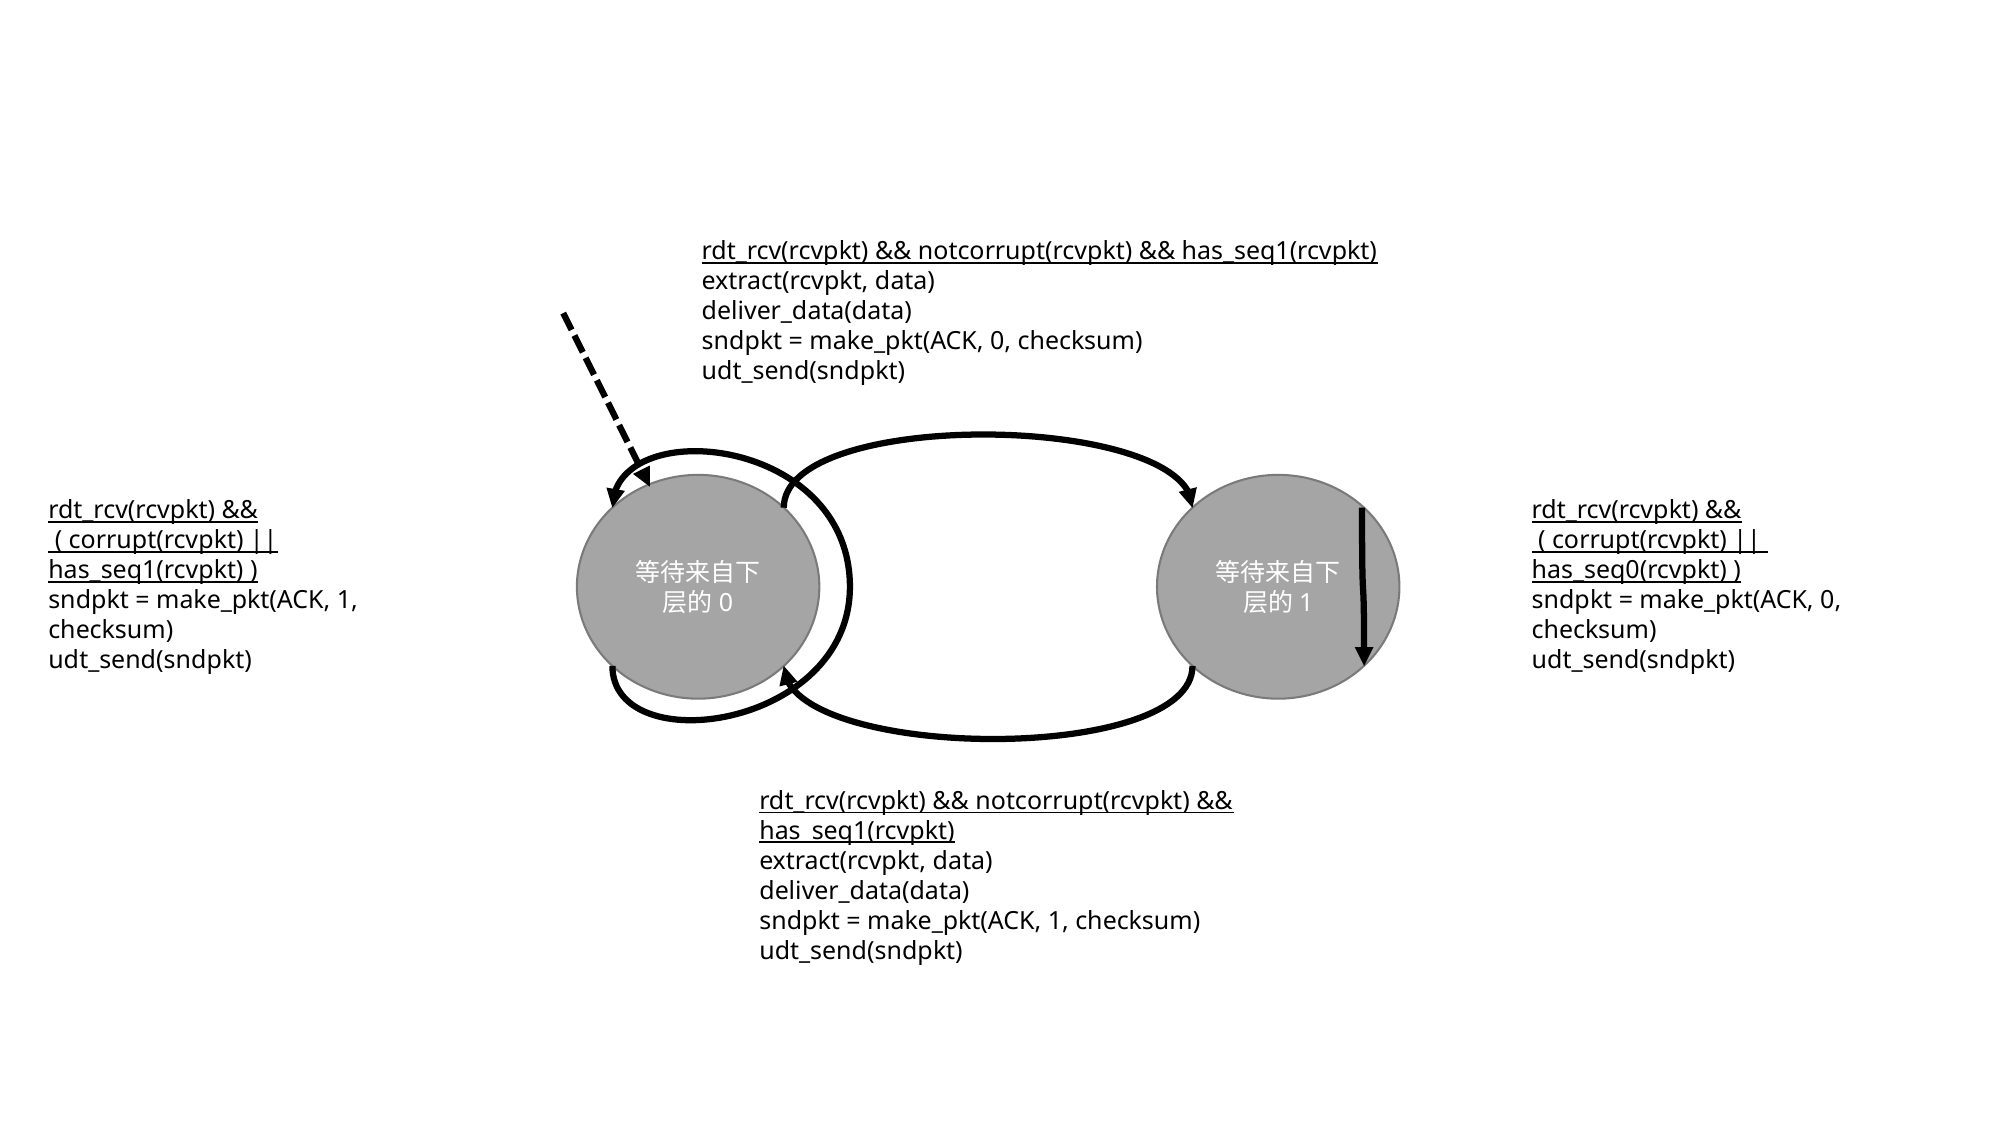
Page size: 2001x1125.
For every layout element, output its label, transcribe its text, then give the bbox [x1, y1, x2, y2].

text_box rdt_rcv(rcvpkt) && ( corrupt(rcvpkt) || has_seq0(rcvpkt) ) sndpkt = make_pkt(ACK, 0, checksum) udt_send(sndpkt) [1516, 486, 1967, 681]
text_box 等待来自下层的0 [575, 473, 821, 700]
text_box rdt_rcv(rcvpkt) && ( corrupt(rcvpkt) || has_seq1(rcvpkt) ) sndpkt = make_pkt(ACK, 1, checksum) udt_send(sndpkt) [33, 486, 477, 681]
text_box 等待来自下层的1 [1155, 473, 1401, 700]
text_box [563, 313, 650, 487]
text_box rdt_rcv(rcvpkt) && notcorrupt(rcvpkt) && has_seq1(rcvpkt) extract(rcvpkt, data) deliver_data(data) sndpkt = make_pkt(ACK, 0, checksum) udt_send(sndpkt) [686, 227, 1400, 392]
text_box rdt_rcv(rcvpkt) && notcorrupt(rcvpkt) && has_seq1(rcvpkt) extract(rcvpkt, data) deliver_data(data) sndpkt = make_pkt(ACK, 1, checksum) udt_send(sndpkt) [744, 777, 1436, 972]
